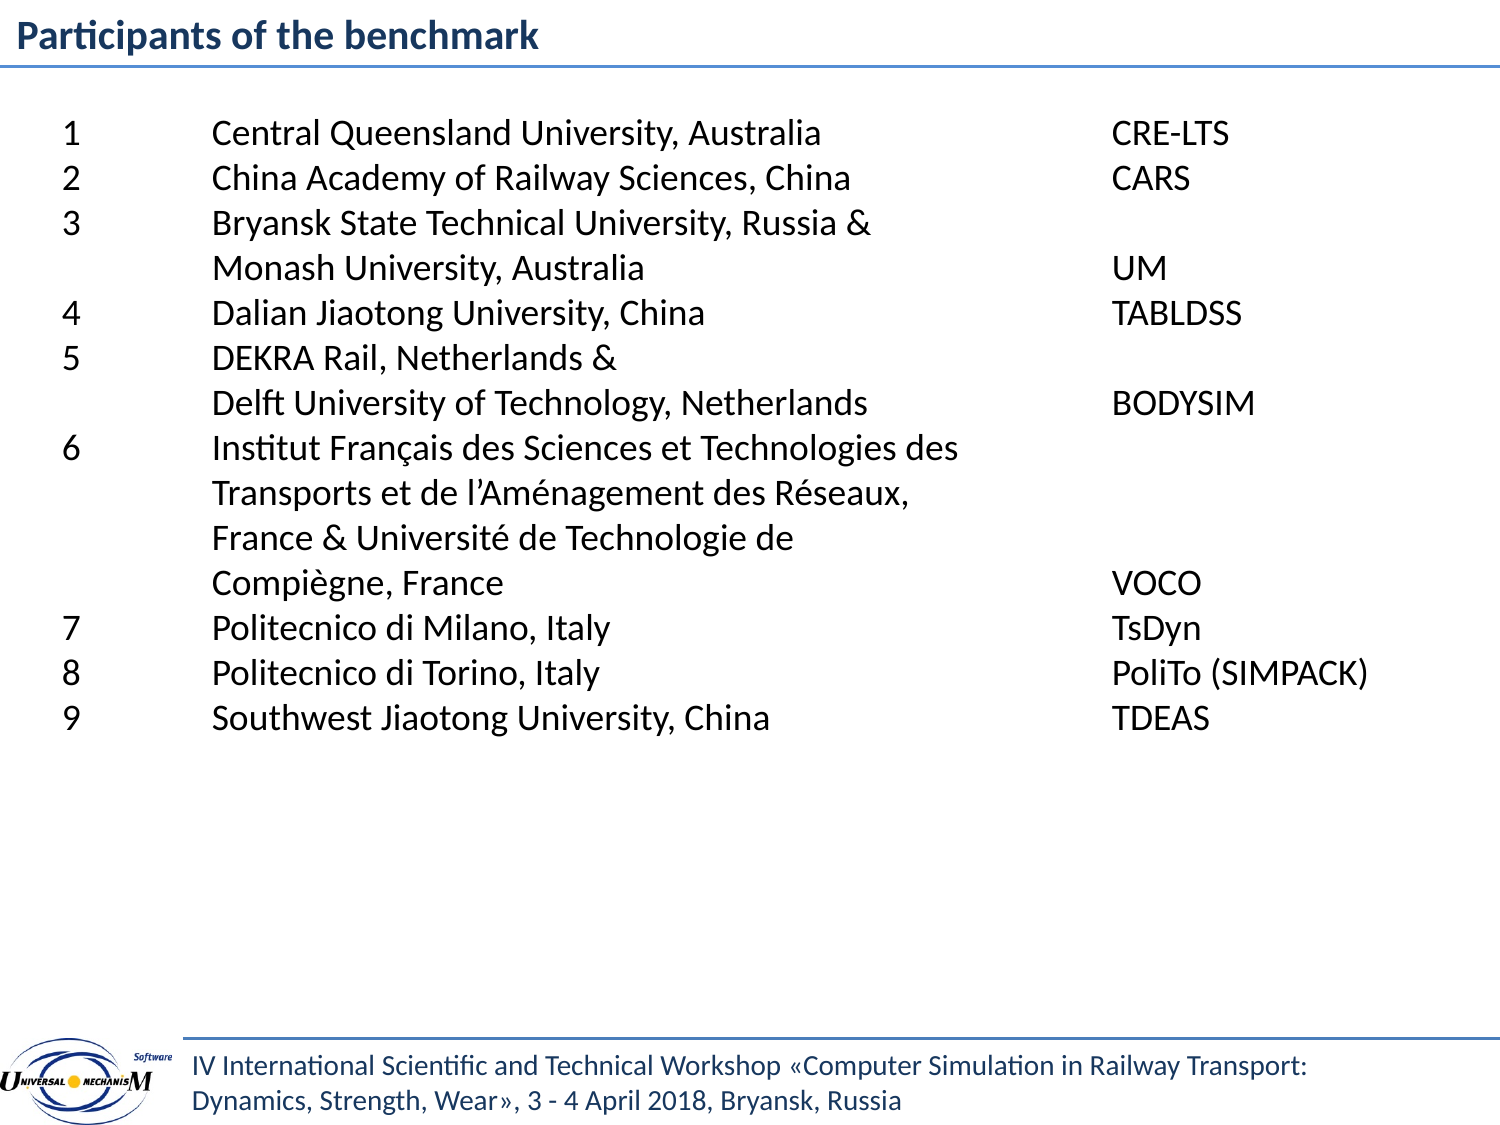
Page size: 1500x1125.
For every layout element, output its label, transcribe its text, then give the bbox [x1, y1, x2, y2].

title Participants of the benchmark [1, 0, 1500, 63]
picture [0, 1038, 172, 1125]
text_box 1 Central Queensland University, Australia CRE-LTS 2 China Academy of Railway Sciences, China CARS 3 Bryansk State Technical University, Russia & Monash University, Australia UM 4 Dalian Jiaotong University, China TABLDSS 5 DEKRA Rail, Netherlands & Delft University of Technology, Netherlands BODYSIM 6 Institut Français des Sciences et Technologies des Transports et de l’Aménagement des Réseaux, France & Université de Technologie de Compiègne, France VOCO 7 Politecnico di Milano, Italy TsDyn 8 Politecnico di Torino, Italy PoliTo (SIMPACK) 9 Southwest Jiaotong University, China TDEAS [47, 100, 1453, 746]
